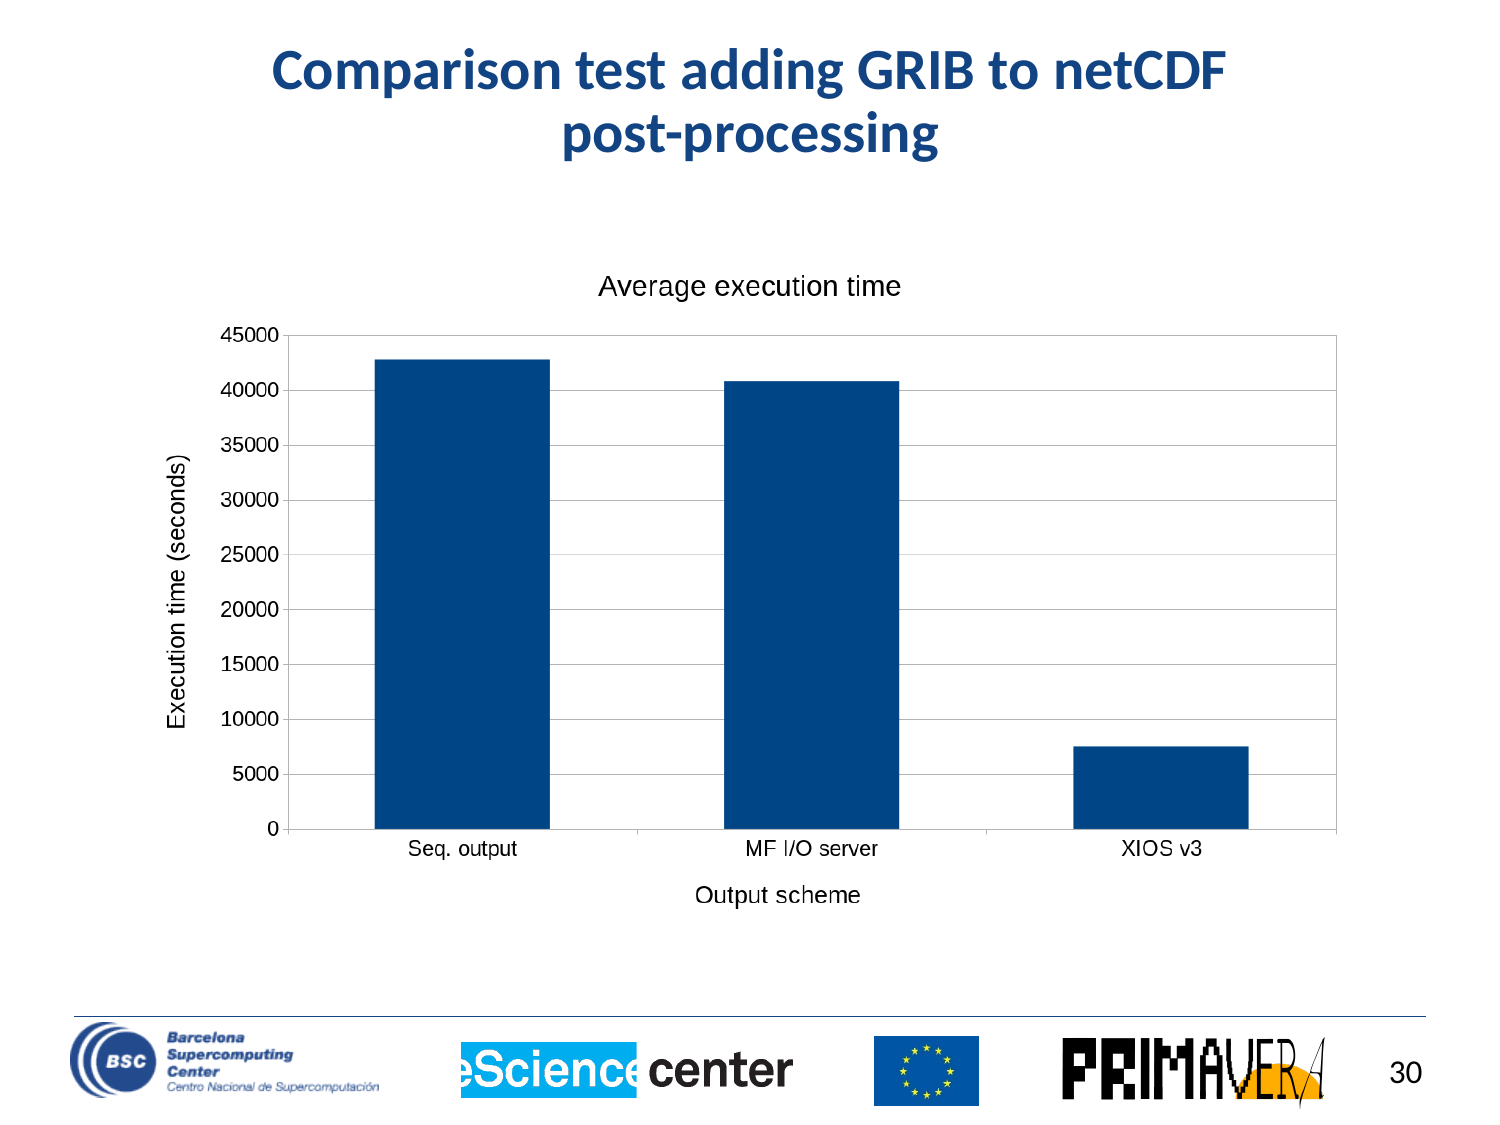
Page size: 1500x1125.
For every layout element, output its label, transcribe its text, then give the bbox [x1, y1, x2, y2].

picture [140, 243, 1360, 930]
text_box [73, 1016, 1438, 1109]
title Comparison test adding GRIB to netCDF post-processing [192, 45, 1308, 159]
